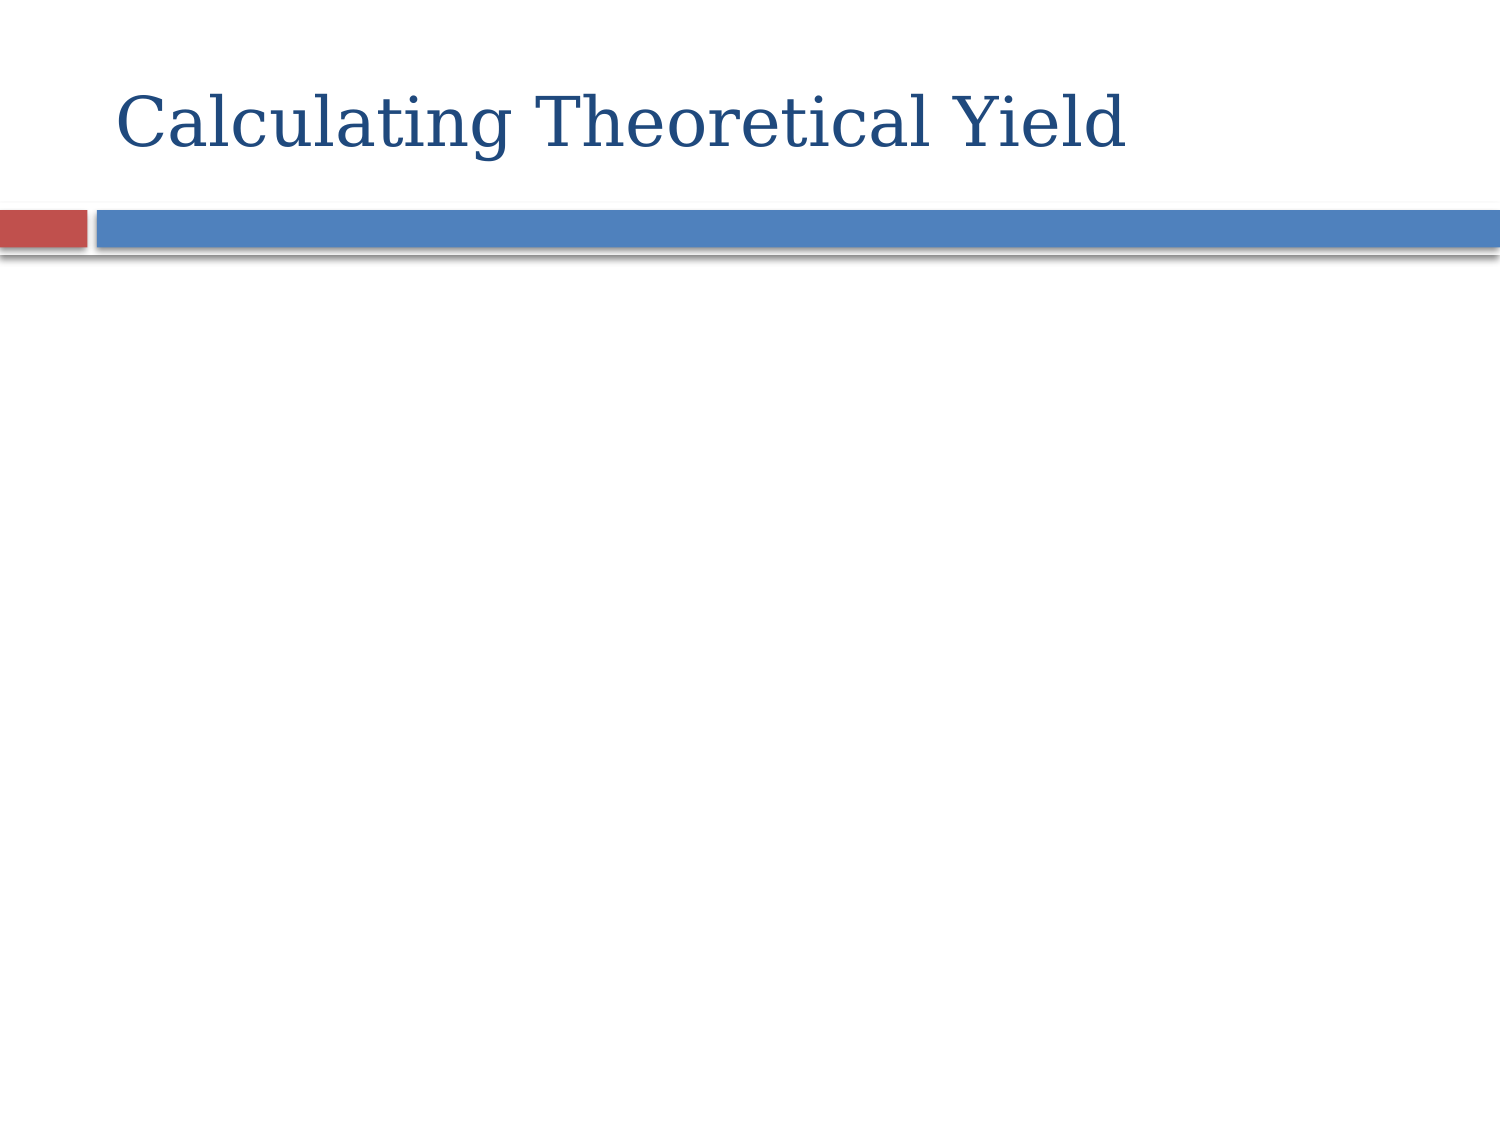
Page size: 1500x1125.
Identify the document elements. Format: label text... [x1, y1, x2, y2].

title Calculating Theoretical Yield [100, 37, 1438, 200]
